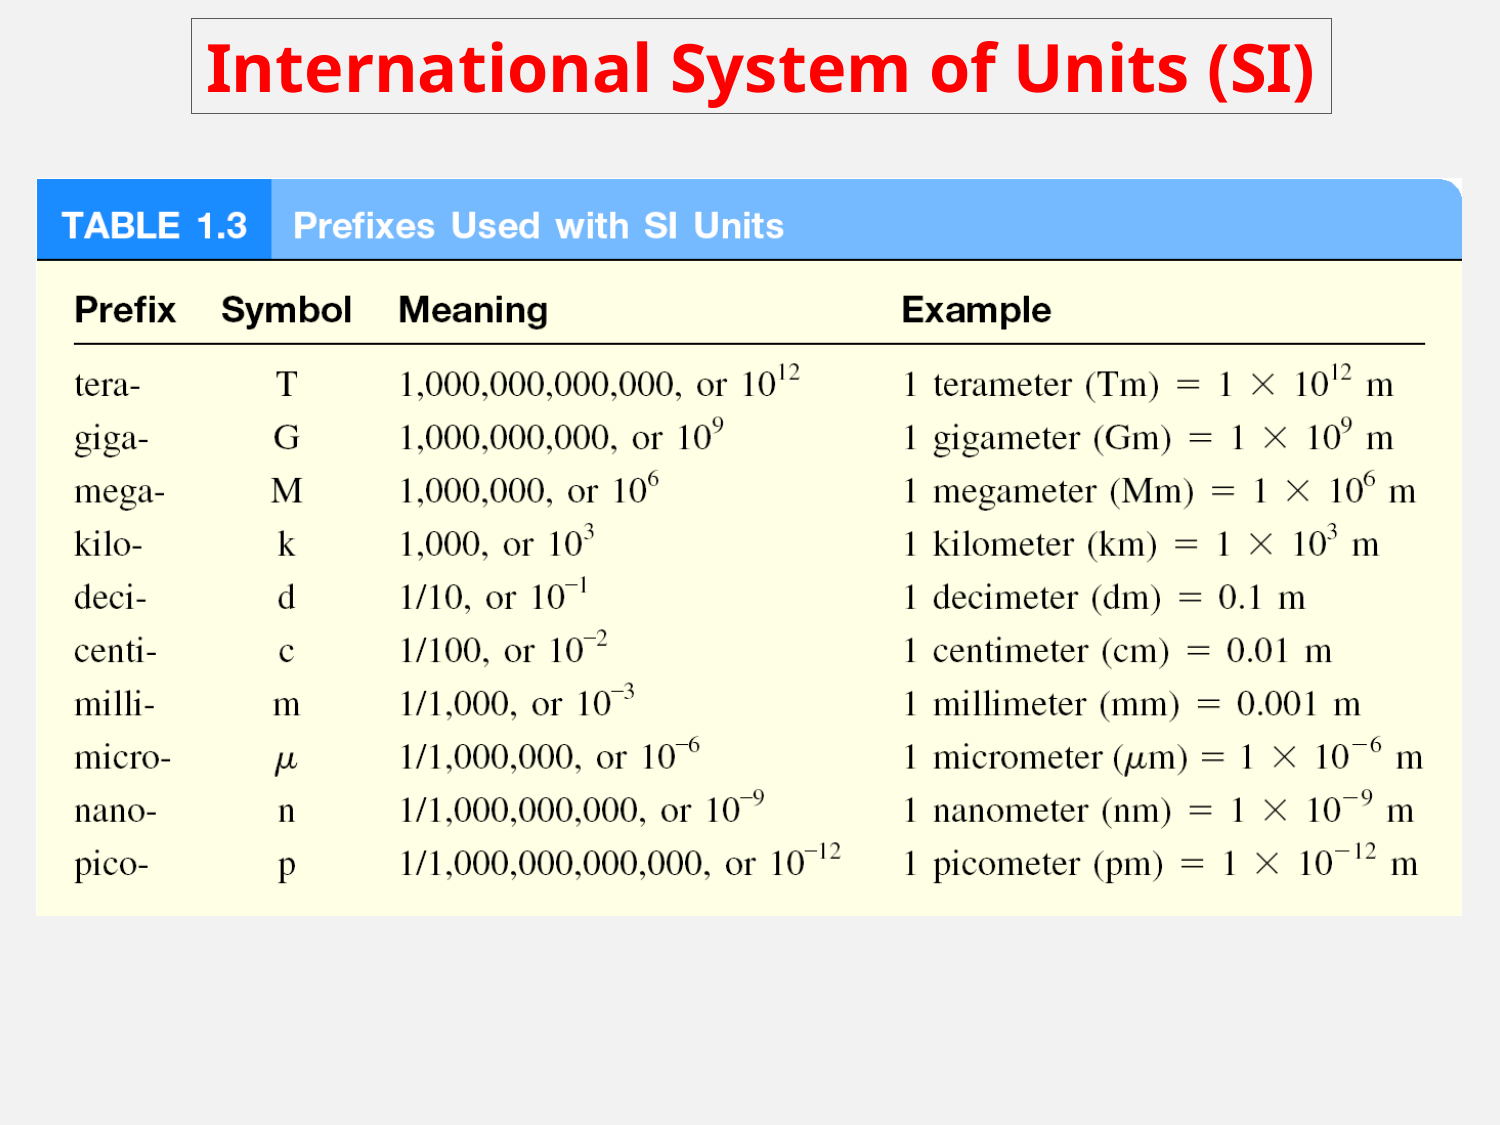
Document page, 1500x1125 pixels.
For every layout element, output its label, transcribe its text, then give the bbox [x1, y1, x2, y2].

picture [36, 178, 1462, 917]
text_box International System of Units (SI) [191, 18, 1332, 114]
